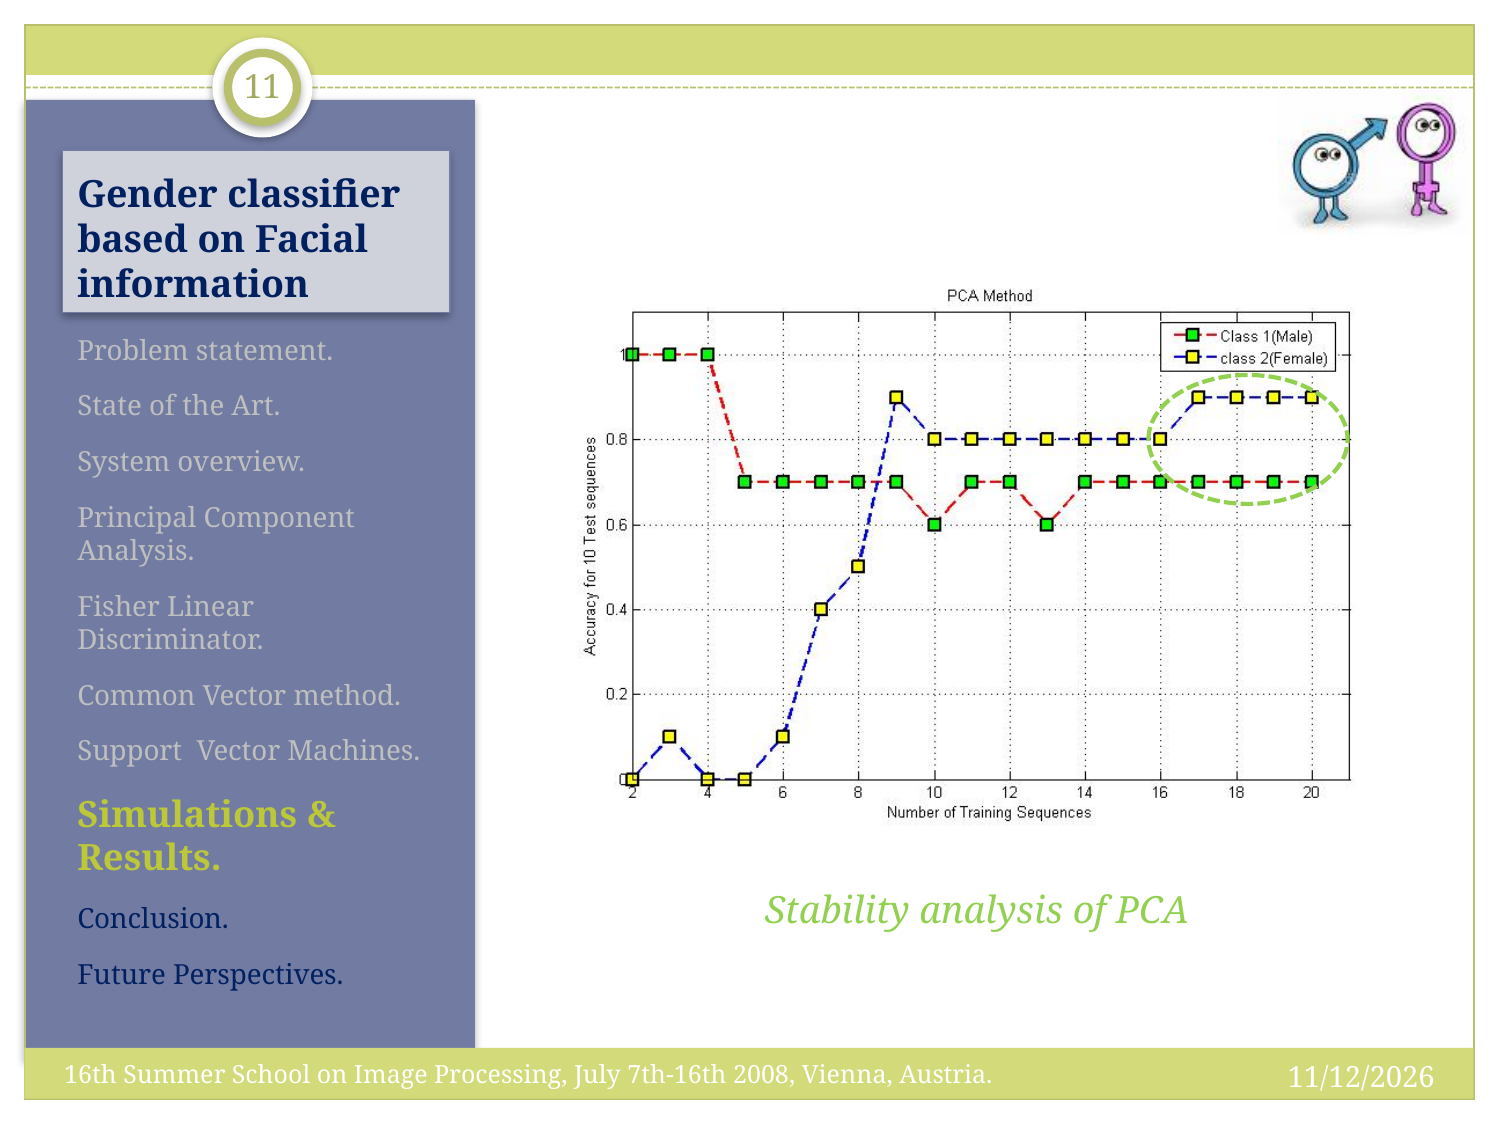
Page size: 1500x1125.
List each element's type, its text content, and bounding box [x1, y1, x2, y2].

title Gender classifier based on Facial information [62, 149, 451, 313]
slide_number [950, 1050, 1450, 1111]
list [512, 270, 1438, 842]
text_box Stability analysis of PCA [749, 878, 1219, 939]
slide_number 11 [225, 51, 300, 124]
footer 16th Summer School on Image Processing, July 7th-16th 2008, Vienna, Austria. [49, 1051, 1032, 1112]
picture [1277, 90, 1471, 235]
list Problem statement. State of the Art. System overview. Principal Component Analysis. Fisher Linear Discriminator. Common Vector method. Support Vector Machines. Simulations & Results. Conclusion. Future Perspectives. [62, 324, 450, 1005]
